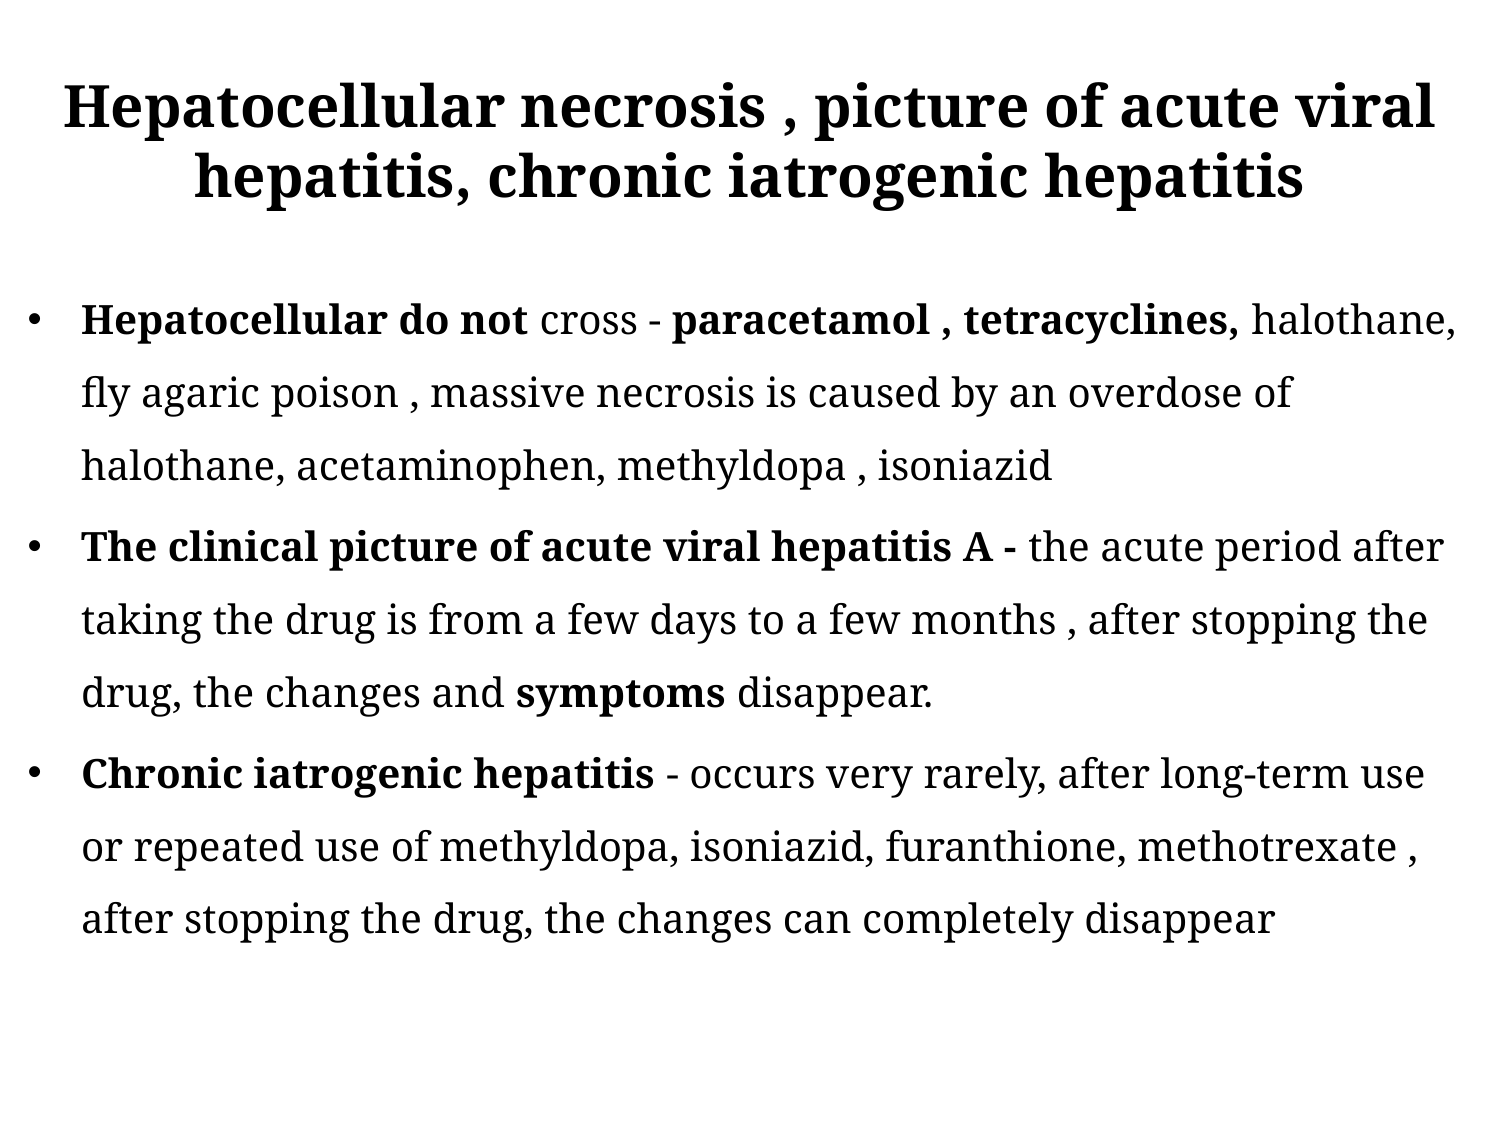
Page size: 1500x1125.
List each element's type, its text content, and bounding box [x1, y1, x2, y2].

title Hepatocellular necrosis , picture of acute viral hepatitis, chronic iatrogenic hepatitis [12, 45, 1488, 233]
list Hepatocellular do not cross - paracetamol , tetracyclines, halothane, fly agaric poison , massive necrosis is caused by an overdose of halothane, acetaminophen, methyldopa , isoniazid The clinical picture of acute viral hepatitis A - the acute period after taking the drug is from a few days to a few months , after stopping the drug, the changes and symptoms disappear. Chronic iatrogenic hepatitis - occurs very rarely, after long-term use or repeated use of methyldopa, isoniazid, furanthione, methotrexate , after stopping the drug, the changes can completely disappear [12, 262, 1475, 1005]
